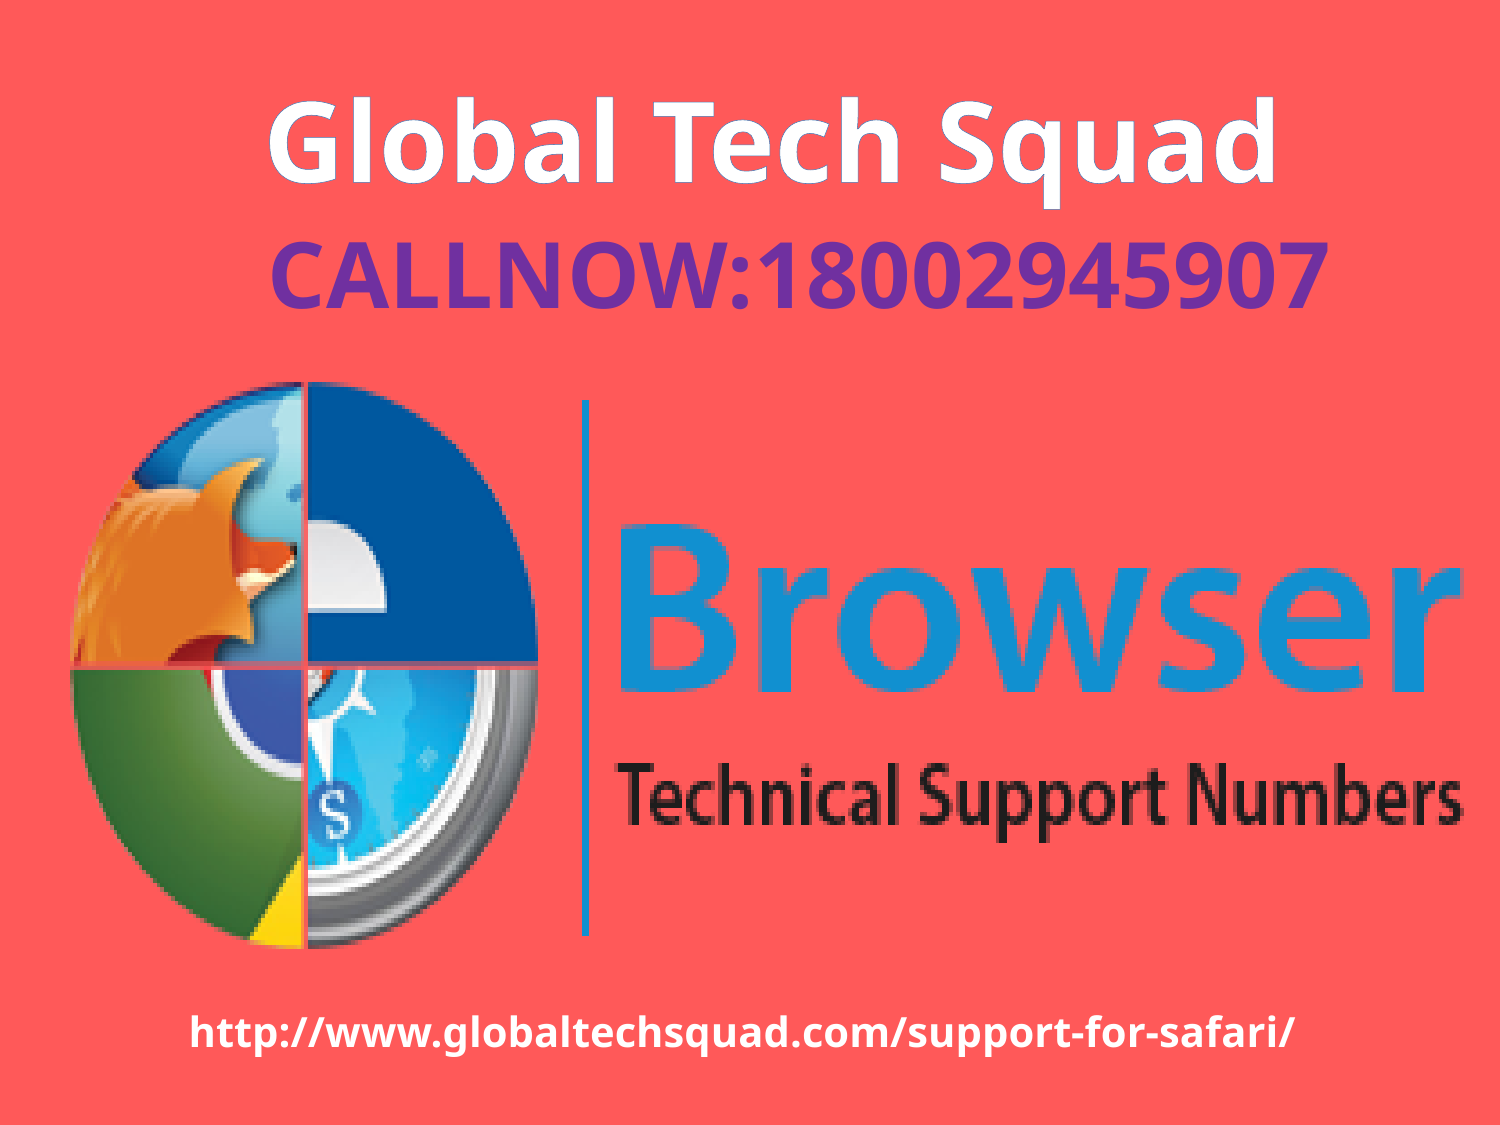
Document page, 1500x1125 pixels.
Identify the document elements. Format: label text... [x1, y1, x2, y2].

text_box http://www.globaltechsquad.com/support-for-safari/ [0, 998, 1486, 1063]
picture [60, 374, 1486, 963]
text_box CALLNOW:18002945907 [150, 209, 1450, 335]
text_box Global Tech Squad [247, 62, 1298, 209]
